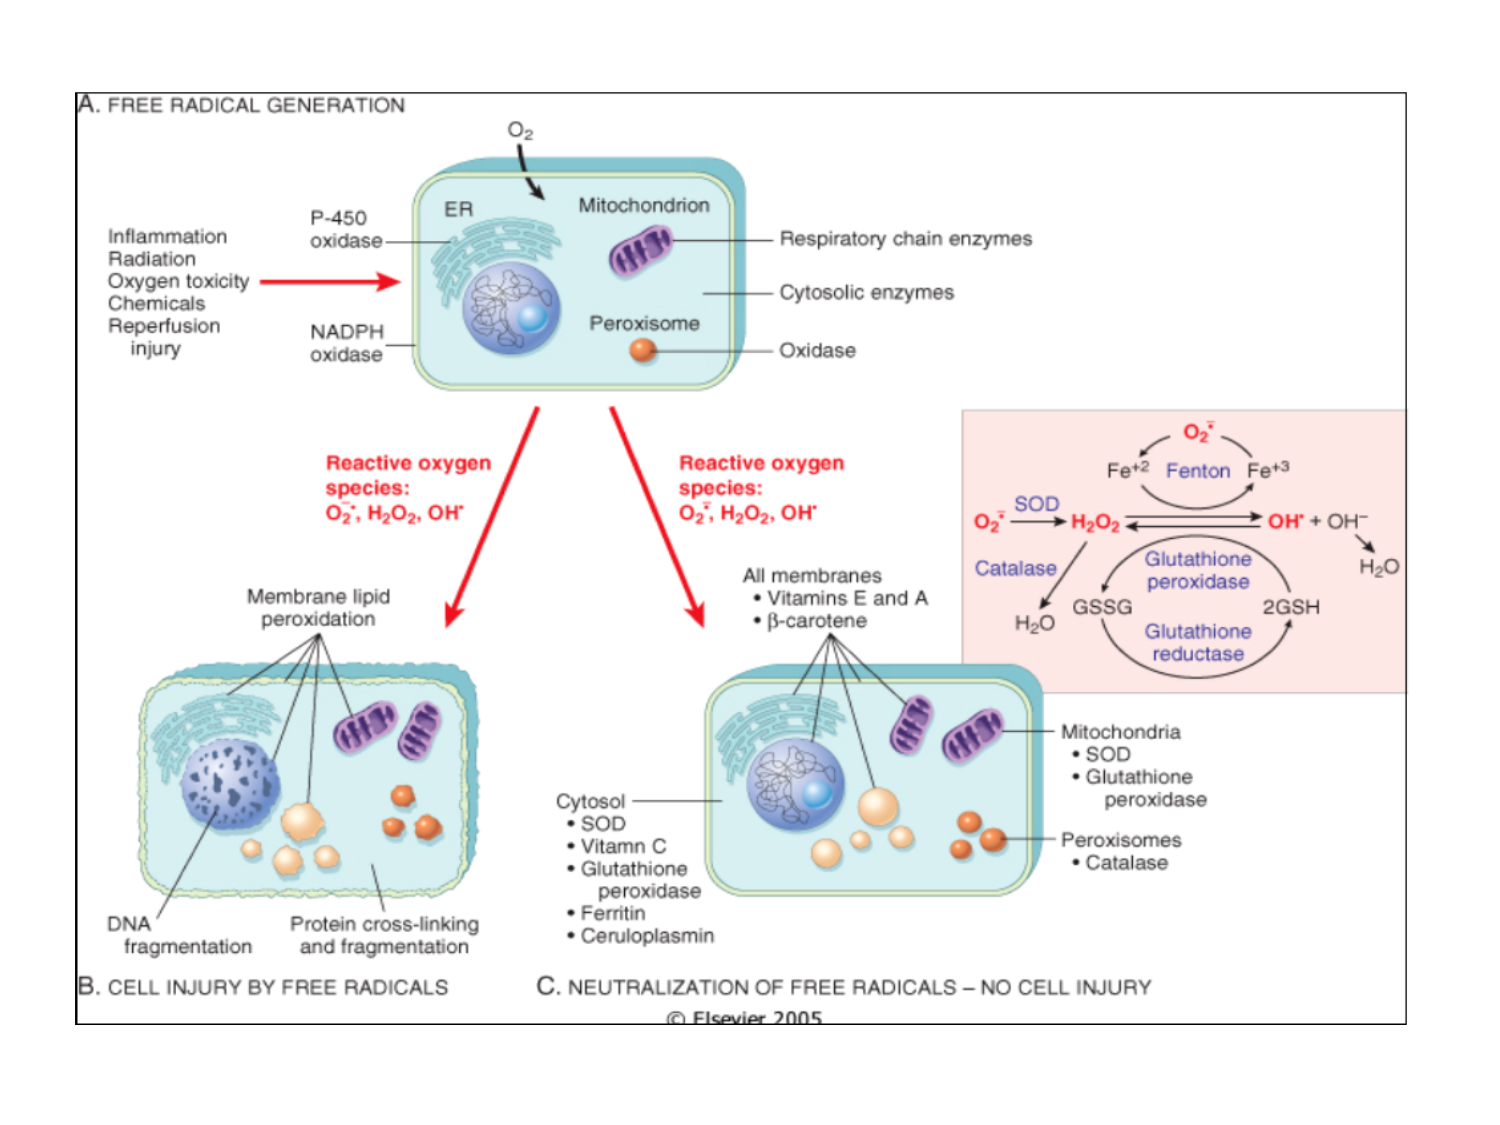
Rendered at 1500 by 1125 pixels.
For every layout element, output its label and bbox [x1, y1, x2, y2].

picture [74, 91, 1411, 1026]
